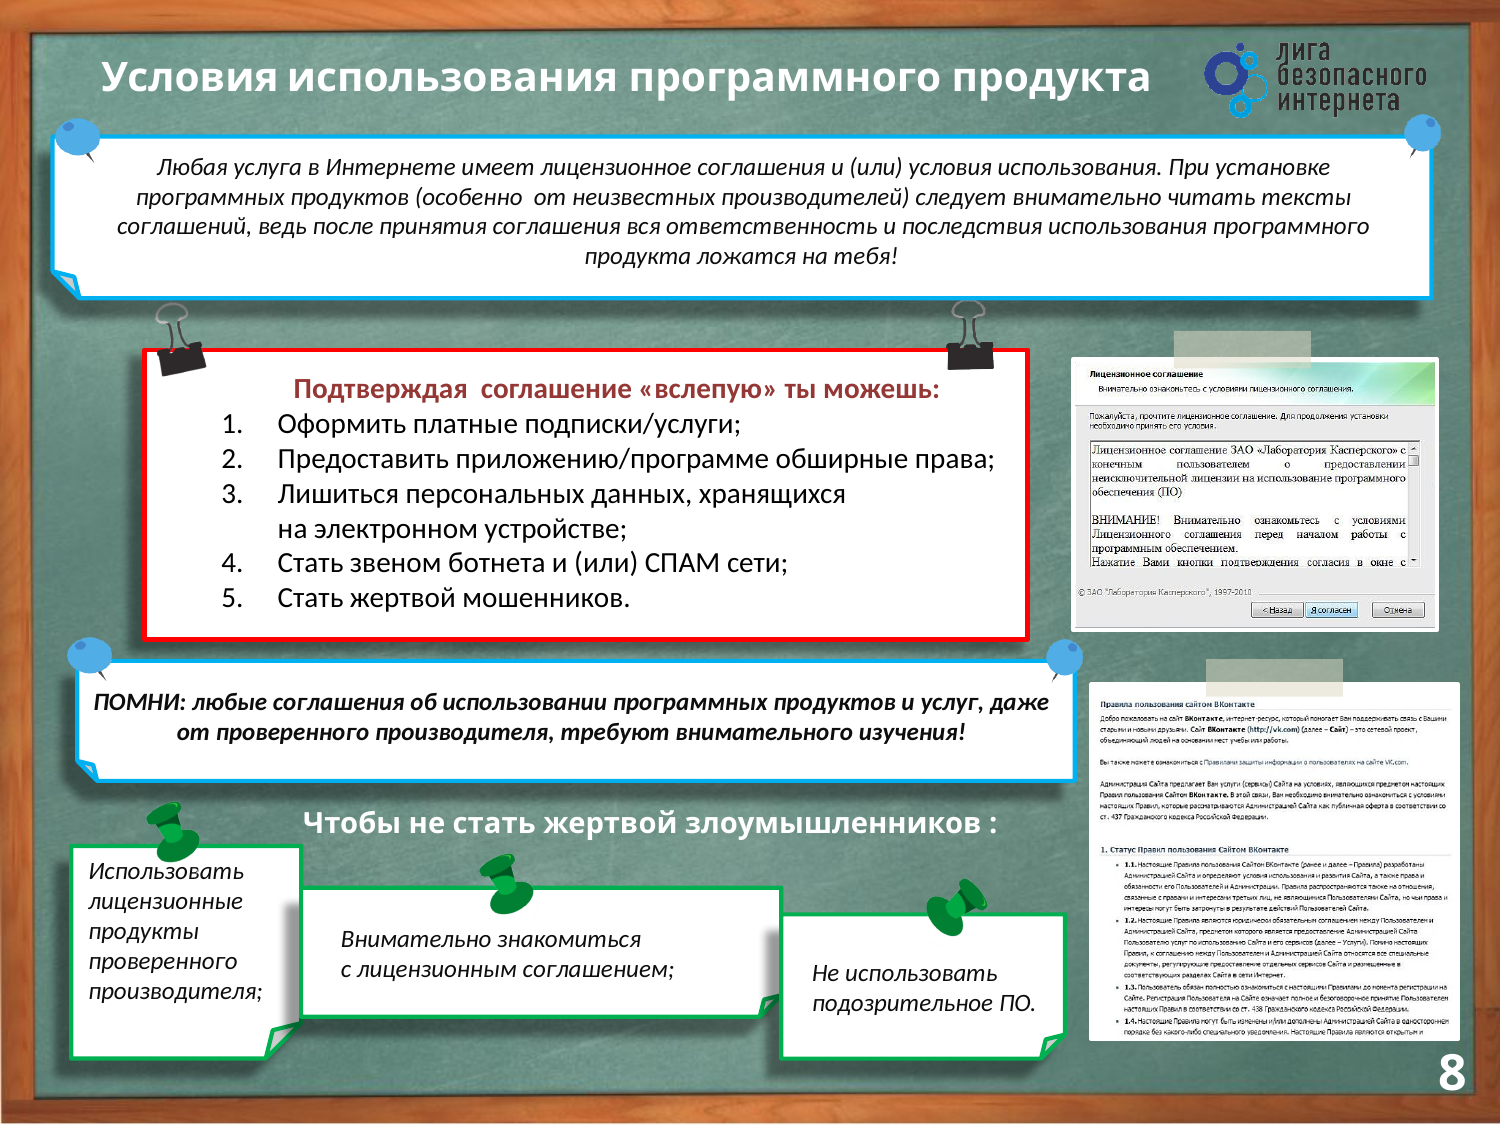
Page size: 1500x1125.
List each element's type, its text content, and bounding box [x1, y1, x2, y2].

text_box Условия использования программного продукта [42, 30, 1211, 120]
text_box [52, 136, 1432, 299]
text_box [781, 914, 1068, 1059]
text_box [70, 769, 396, 1090]
text_box [1172, 329, 1313, 359]
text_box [300, 887, 782, 1018]
text_box Чтобы не стать жертвой злоумышленников : [401, 792, 1073, 852]
text_box [1204, 657, 1345, 684]
picture [0, 0, 1500, 1125]
text_box [142, 348, 1030, 641]
slide_number 8 [1074, 1042, 1483, 1106]
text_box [76, 660, 1076, 782]
text_box Подтверждая соглашение «вслепую» ты можешь: Оформить платные подписки/услуги; Предоставить приложению/программе обширные права; Лишиться персональных данных, хранящихся на электронном устройстве; Стать звеном ботнета и (или) СПАМ сети; Стать жертвой мошенников. [204, 366, 1030, 616]
